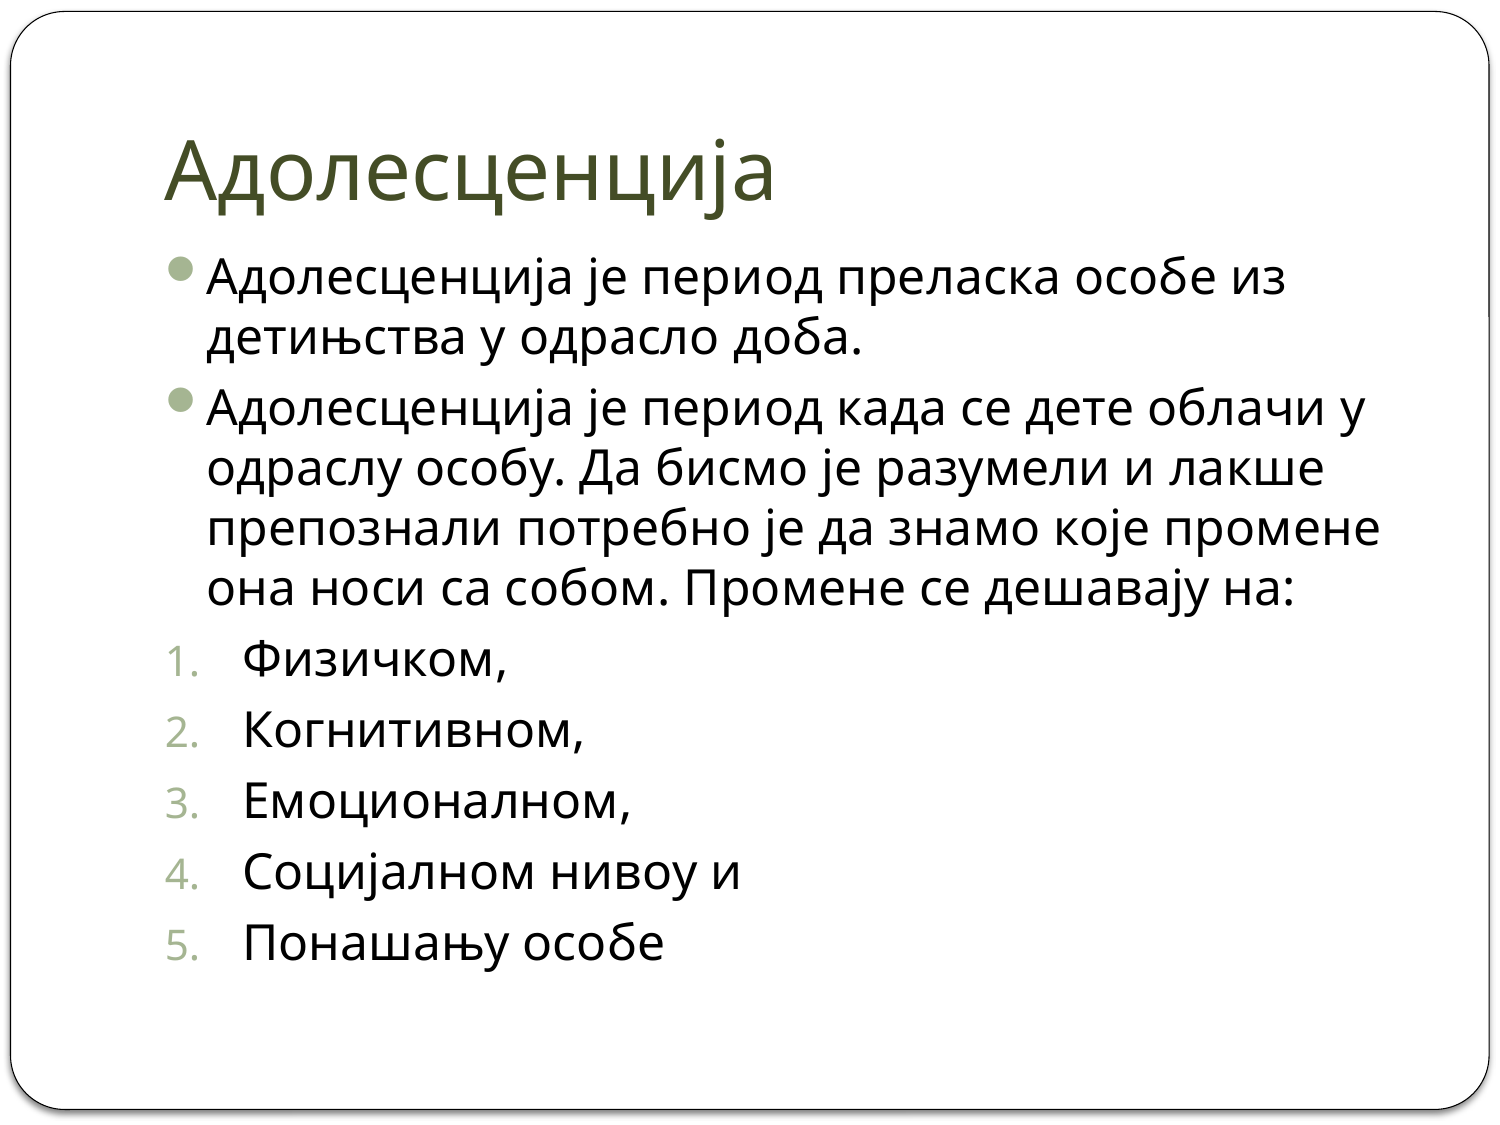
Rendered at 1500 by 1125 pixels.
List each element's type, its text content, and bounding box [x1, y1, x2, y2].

list Адолесценција је период преласка особе из детињства у одрасло доба. Адолесценција је период када се дете облачи у одраслу особу. Да бисмо је разумели и лакше препознали потребно је да знамо које промене она носи са собом. Промене се дешавају на: Физичком, Когнитивном, Емоционалном, Социјалном нивоу и Понашању особе [150, 237, 1425, 988]
title Адолесценција [150, 45, 1425, 233]
